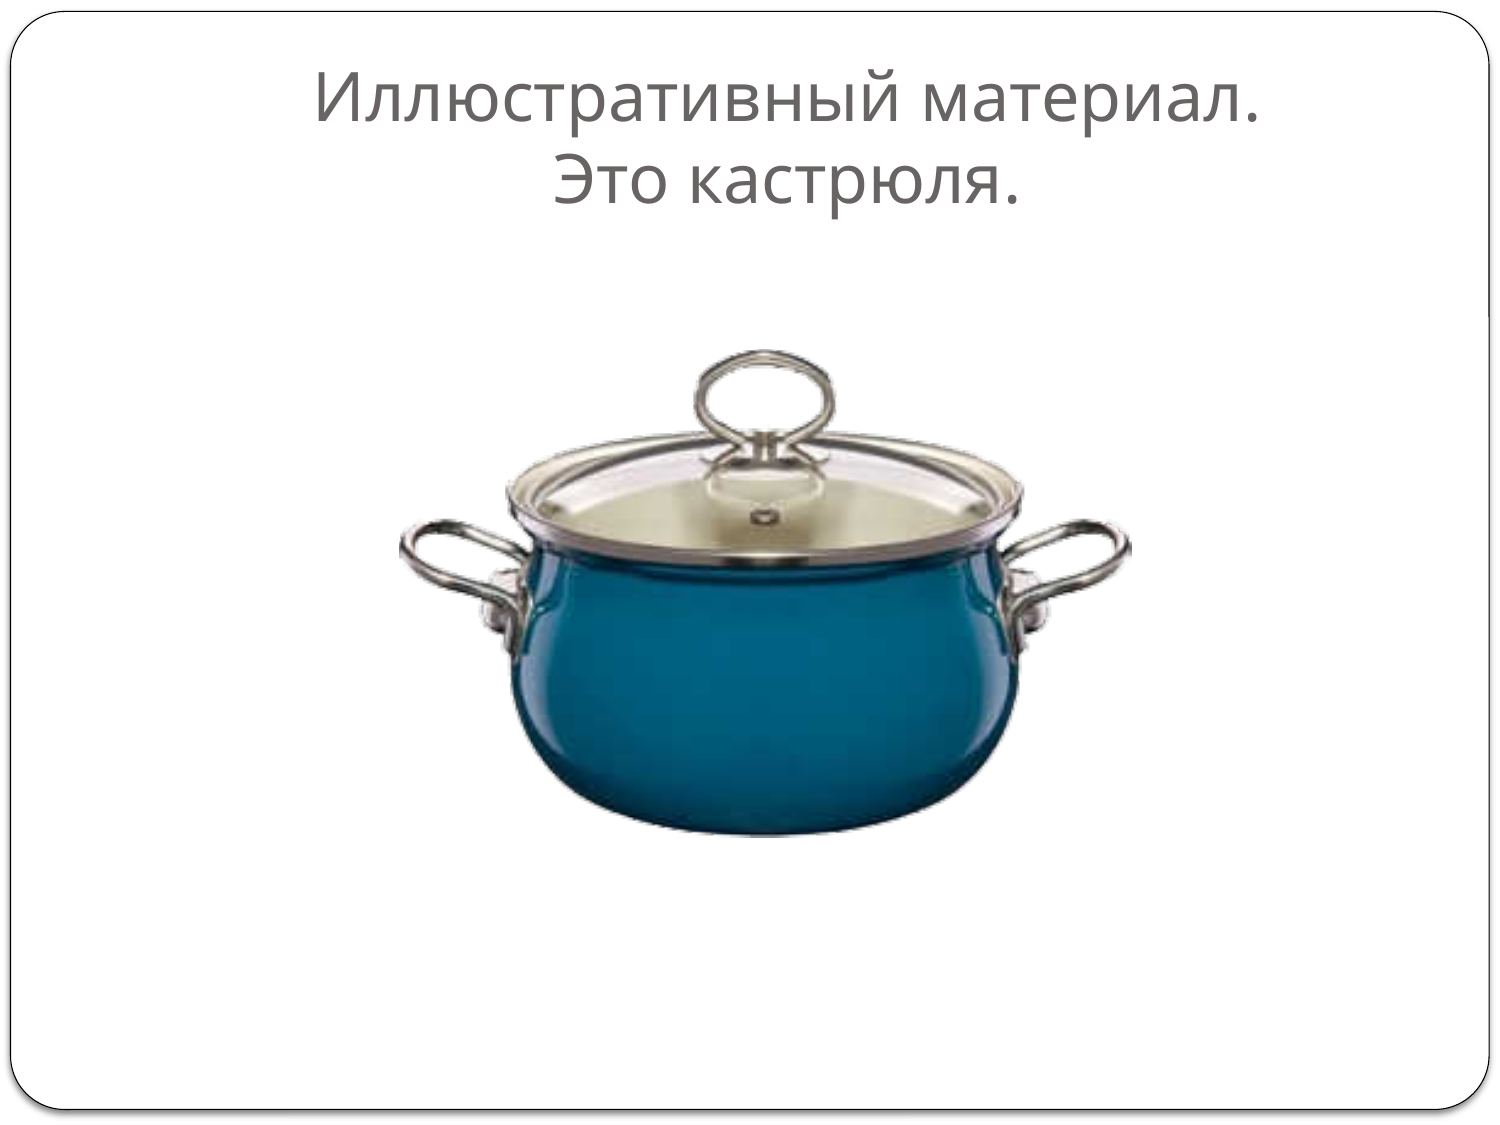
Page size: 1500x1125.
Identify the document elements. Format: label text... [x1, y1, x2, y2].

picture [399, 349, 1132, 838]
title Иллюстративный материал. Это кастрюля. [150, 45, 1425, 233]
